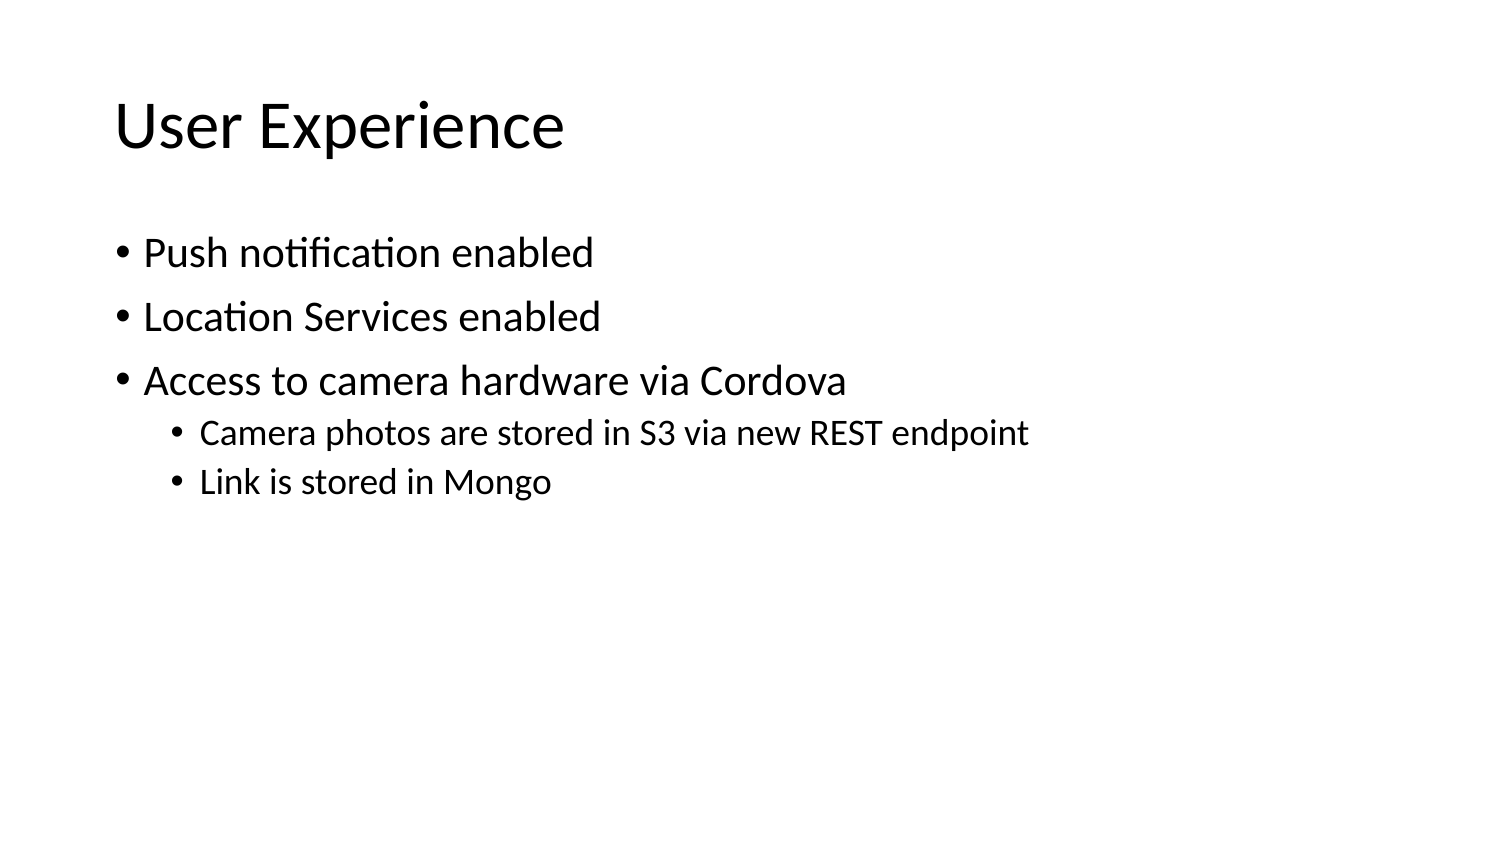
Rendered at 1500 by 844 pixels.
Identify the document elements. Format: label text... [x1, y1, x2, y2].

list Push notification enabled Location Services enabled Access to camera hardware via Cordova Camera photos are stored in S3 via new REST endpoint Link is stored in Mongo [103, 224, 1397, 760]
title User Experience [103, 44, 1397, 208]
